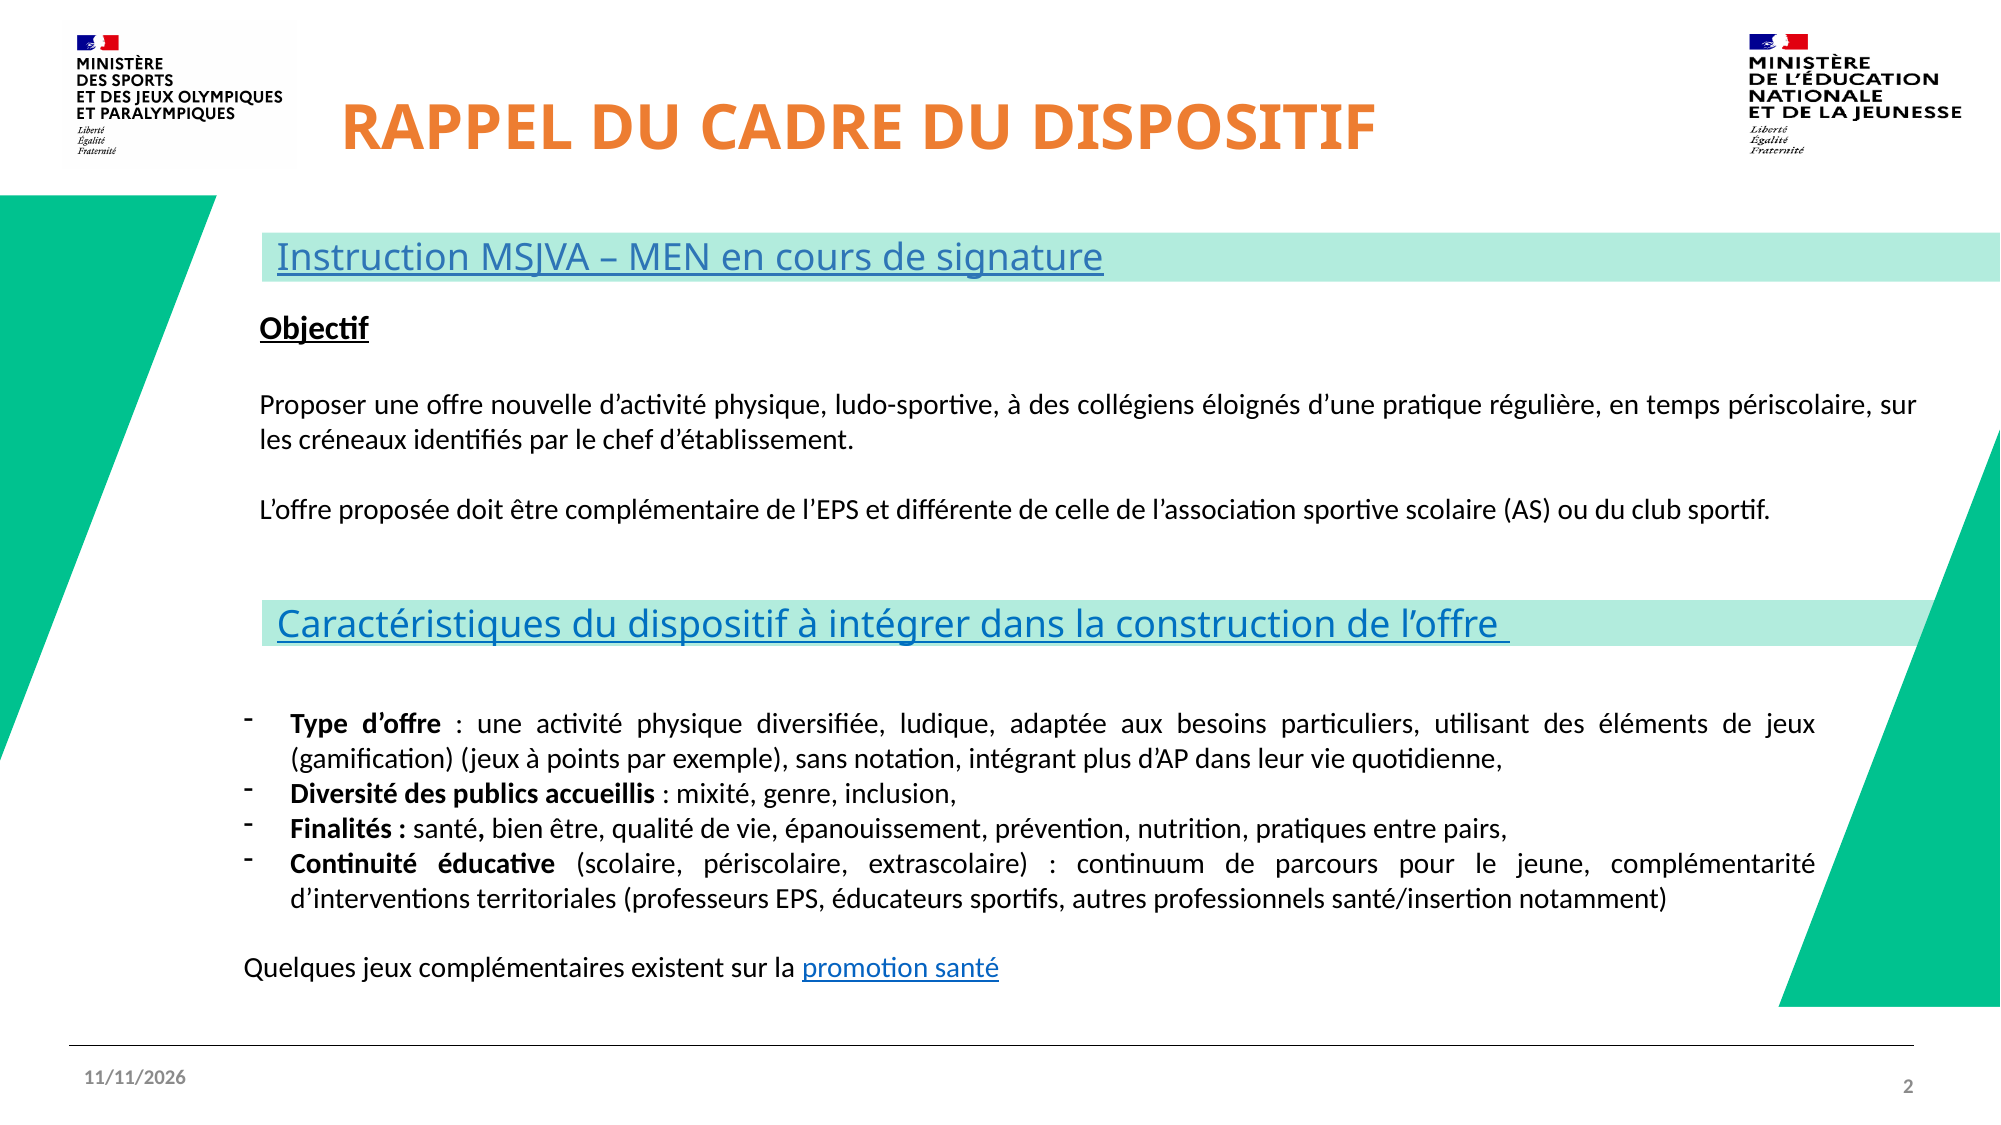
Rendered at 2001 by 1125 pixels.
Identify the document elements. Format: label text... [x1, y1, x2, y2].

title Rappel du Cadre du dispositif [325, 55, 1737, 204]
text_box Instruction MSJVA – MEN en cours de signature [262, 232, 2000, 282]
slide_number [69, 1046, 519, 1107]
text_box Type d’offre : une activité physique diversifiée, ludique, adaptée aux besoins particuliers, utilisant des éléments de jeux (gamification) (jeux à points par exemple), sans notation, intégrant plus d’AP dans leur vie quotidienne, Diversité des publics accueillis : mixité, genre, inclusion, Finalités : santé, bien être, qualité de vie, épanouissement, prévention, nutrition, pratiques entre pairs, Continuité éducative (scolaire, périscolaire, extrascolaire) : continuum de parcours pour le jeune, complémentarité d’interventions territoriales (professeurs EPS, éducateurs sportifs, autres professionnels santé/insertion notamment) Quelques jeux complémentaires existent sur la promotion santé [228, 661, 1832, 992]
text_box Objectif Proposer une offre nouvelle d’activité physique, ludo-sportive, à des collégiens éloignés d’une pratique régulière, en temps périscolaire, sur les créneaux identifiés par le chef d’établissement. L’offre proposée doit être complémentaire de l’EPS et différente de celle de l’association sportive scolaire (AS) ou du club sportif. [244, 298, 1934, 573]
slide_number 2 [1618, 1046, 1914, 1125]
picture [1749, 34, 1963, 155]
picture [62, 20, 297, 169]
text_box Caractéristiques du dispositif à intégrer dans la construction de l’offre [262, 600, 2000, 646]
